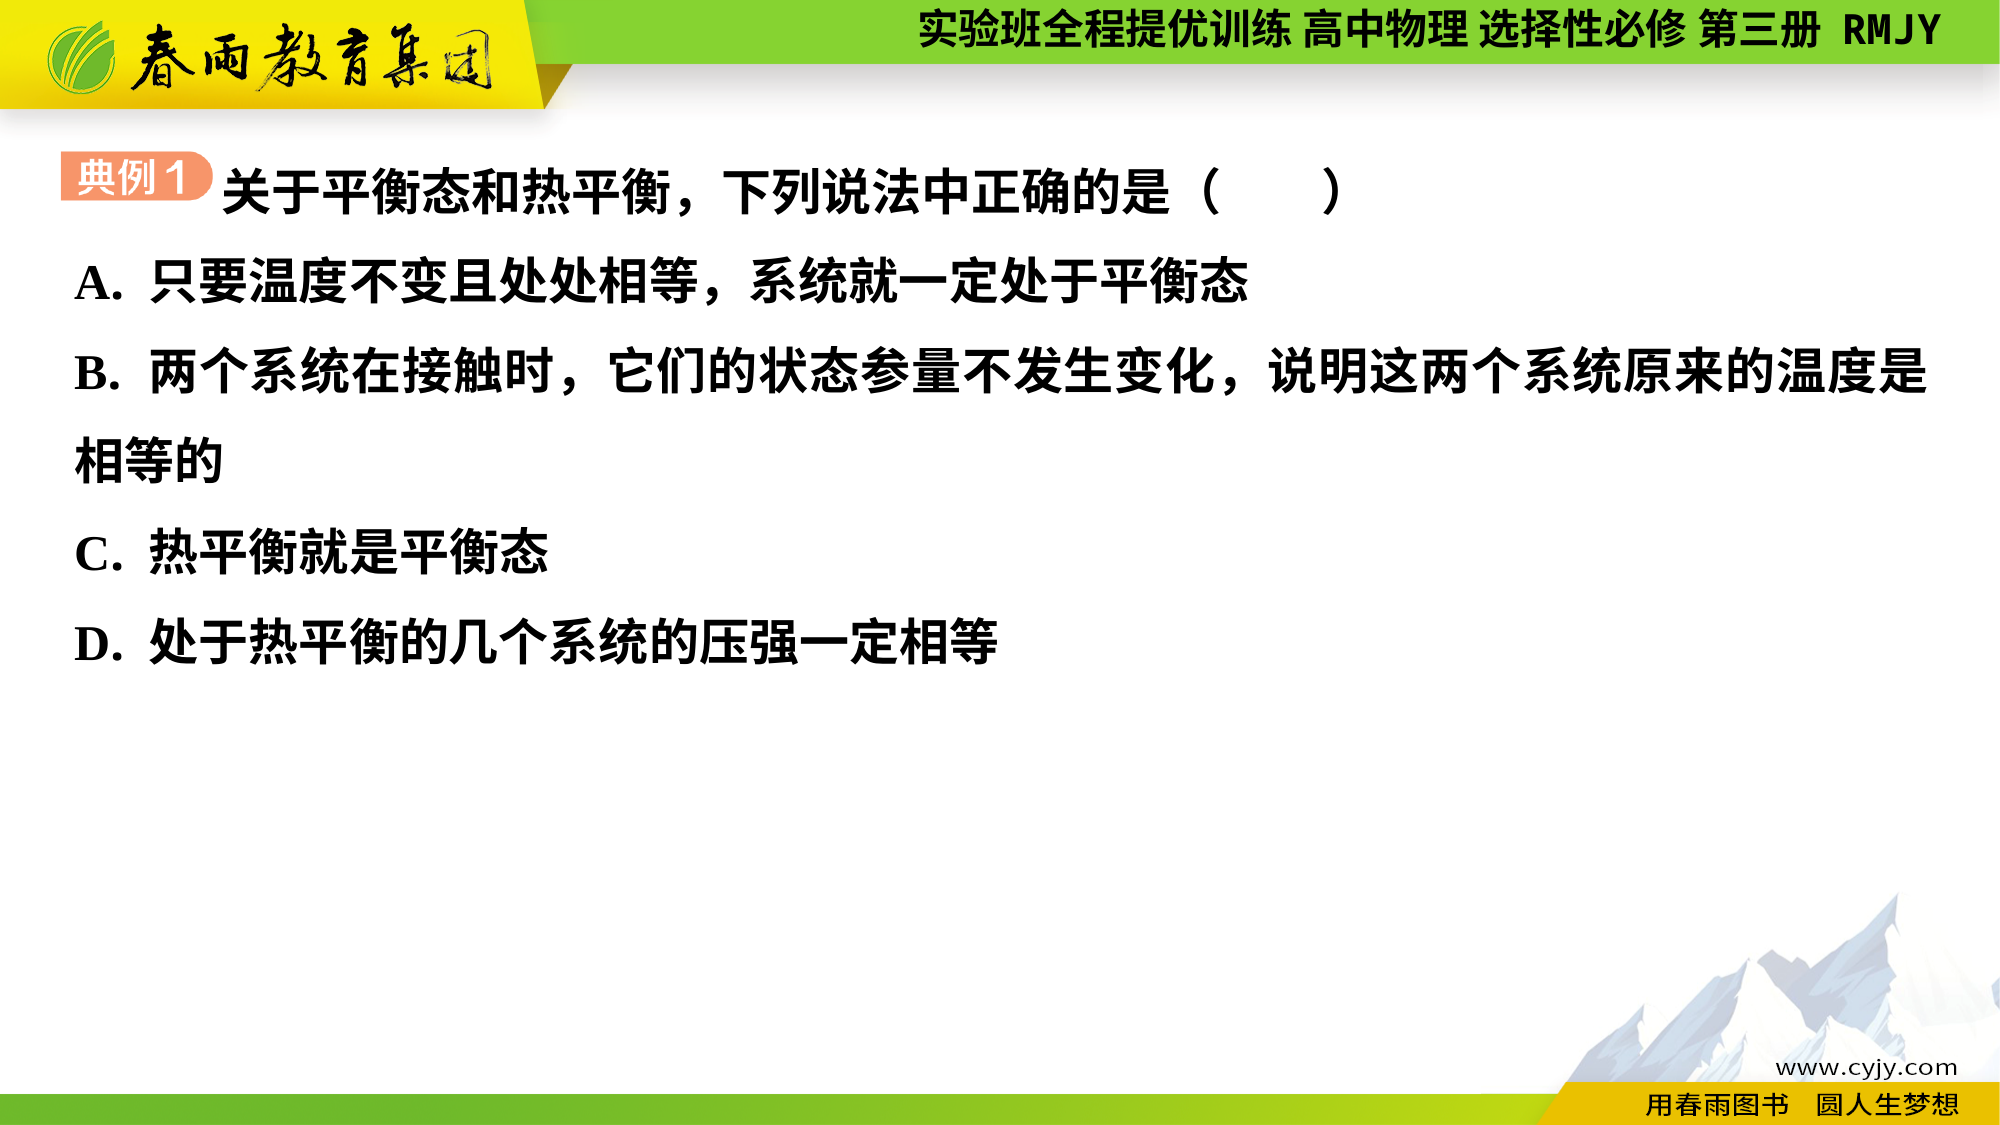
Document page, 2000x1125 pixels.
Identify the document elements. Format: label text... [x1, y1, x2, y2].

list 关于平衡态和热平衡，下列说法中正确的是（ ） A. 只要温度不变且处处相等，系统就一定处于平衡态 B. 两个系统在接触时，它们的状态参量不发生变化，说明这两个系统原来的温度是相等的 C. 热平衡就是平衡态 D. 处于热平衡的几个系统的压强一定相等 [59, 122, 1944, 672]
picture [0, 0, 2000, 1125]
